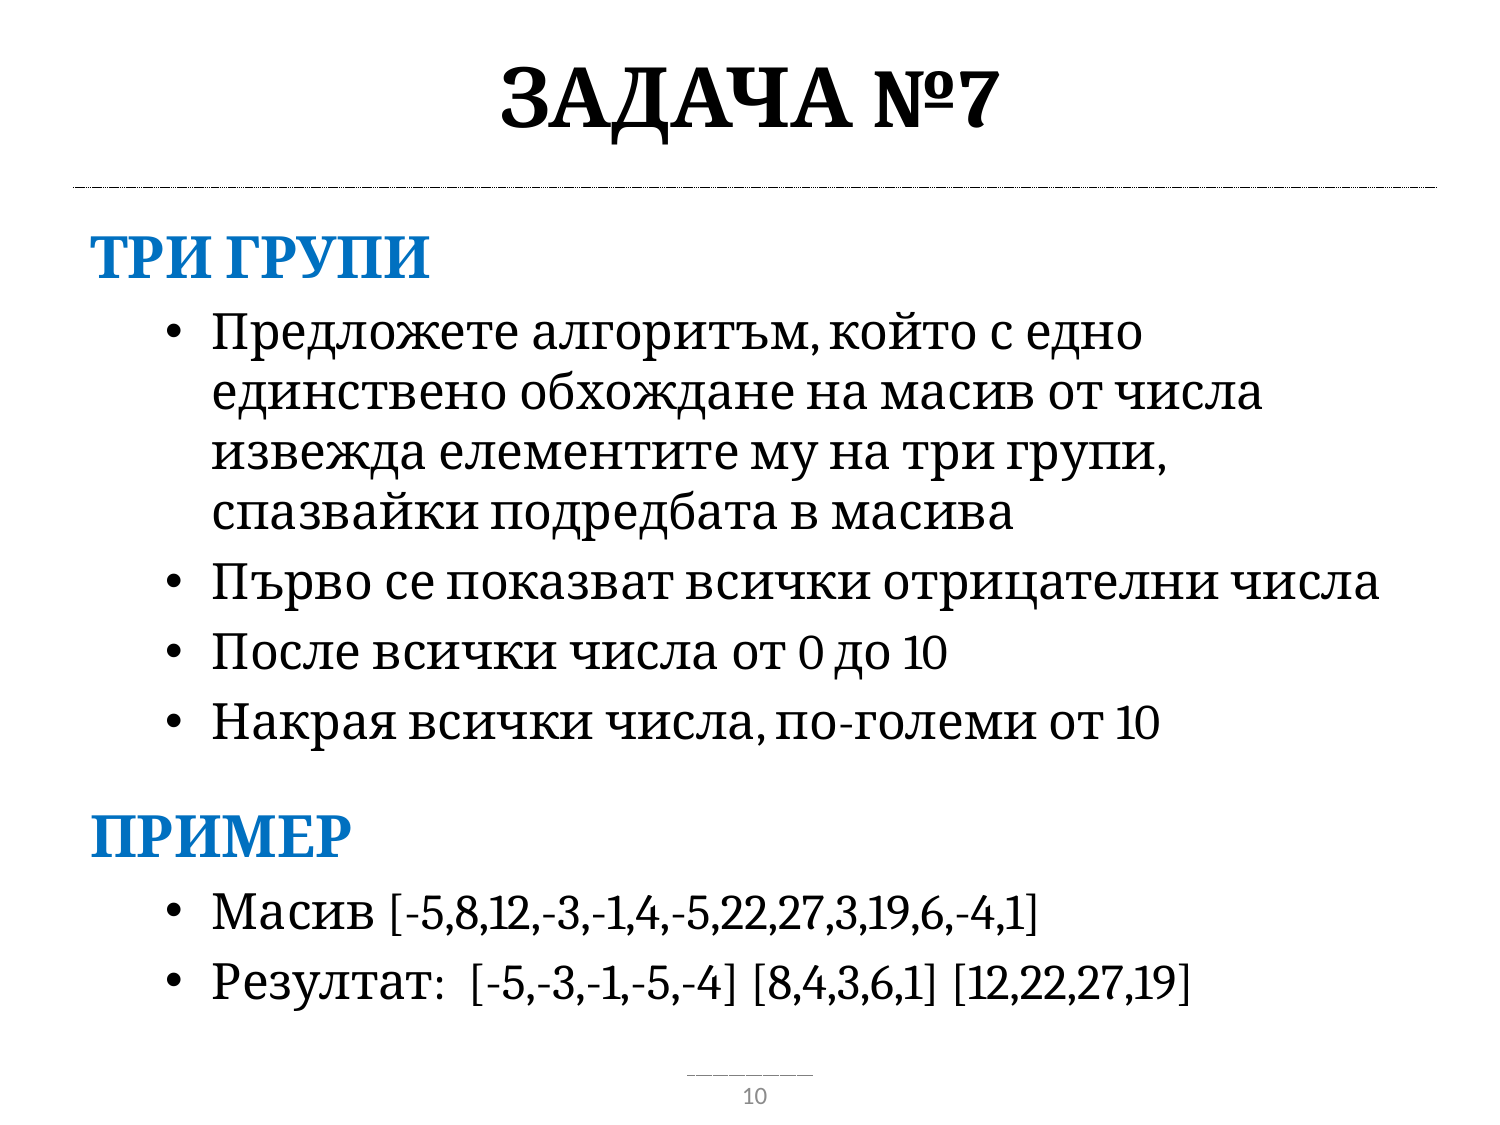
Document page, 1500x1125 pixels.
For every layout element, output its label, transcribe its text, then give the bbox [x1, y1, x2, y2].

list Три групи Предложете алгоритъм, който с едно единствено обхождане на масив от числа извежда елементите му на три групи, спазвайки подредбата в масива Първо се показват всички отрицателни числа После всички числа от 0 до 10 Накрая всички числа, по-големи от 10 Пример Масив [-5,8,12,-3,-1,4,-5,22,27,3,19,6,-4,1] Резултат: [-5,-3,-1,-5,-4] [8,4,3,6,1] [12,22,27,19] [75, 212, 1450, 1063]
slide_number 10 [579, 1065, 930, 1125]
title Задача №7 [0, 0, 1500, 188]
